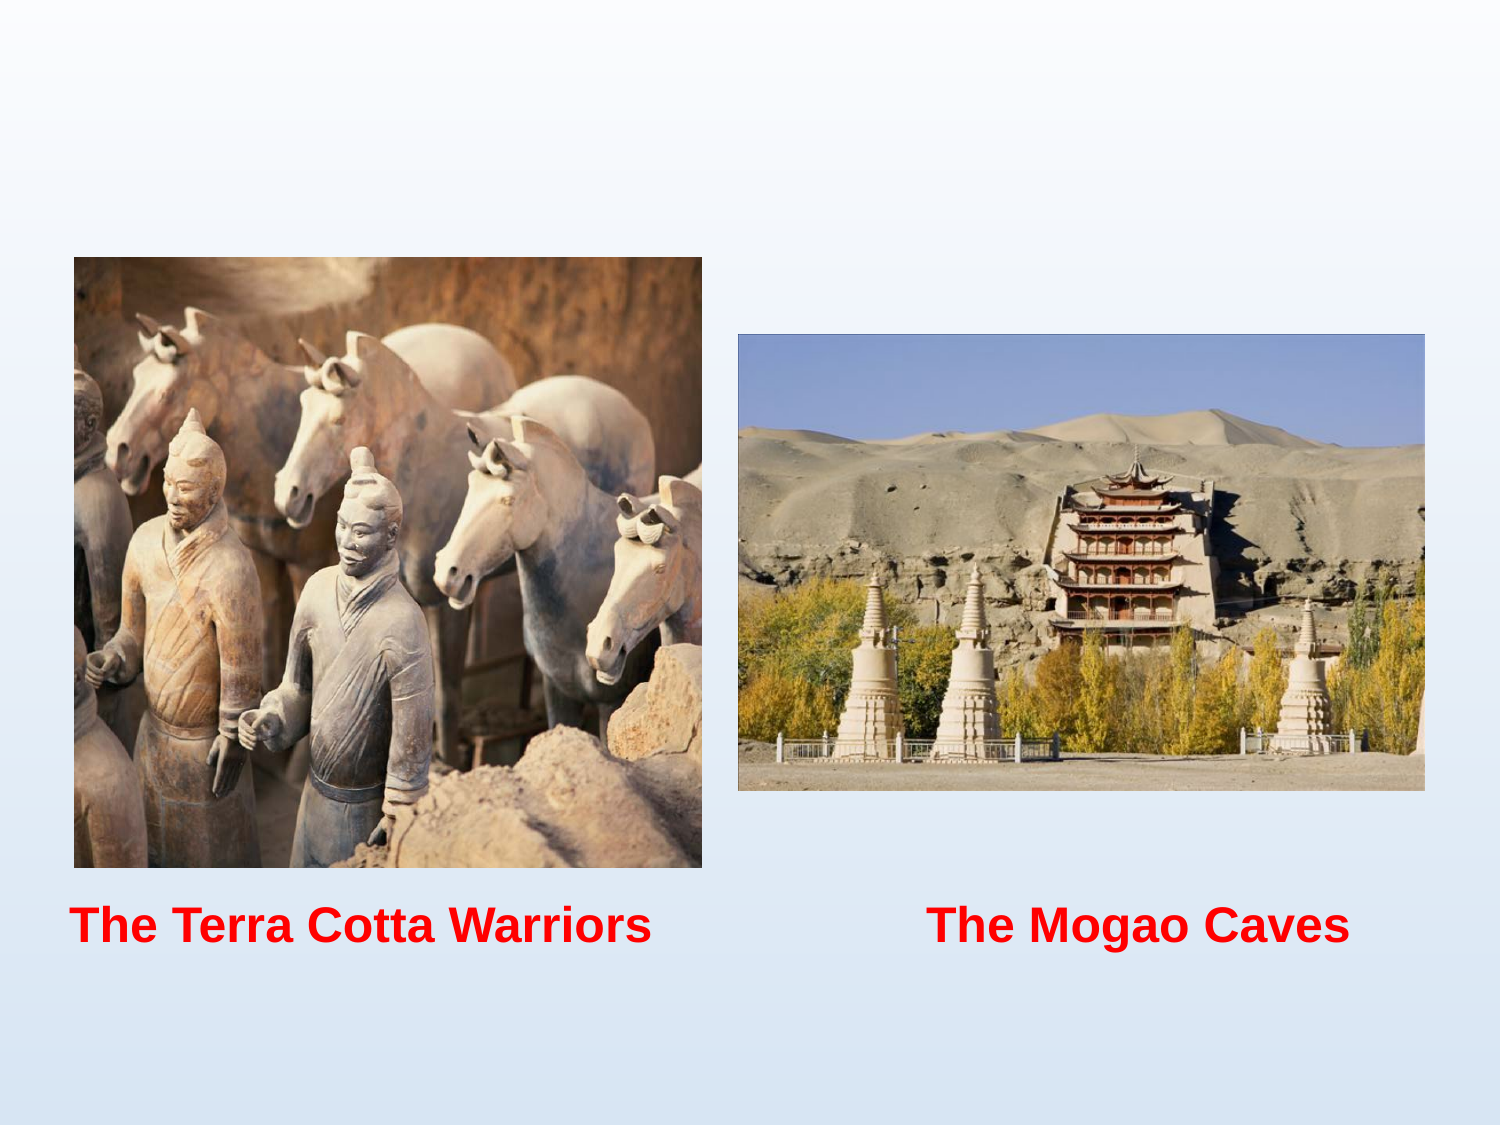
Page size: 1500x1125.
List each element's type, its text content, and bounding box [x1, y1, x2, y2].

text_box The Terra Cotta Warriors [54, 884, 702, 960]
picture [737, 333, 1426, 791]
text_box The Mogao Caves [911, 884, 1372, 960]
picture [74, 257, 702, 868]
